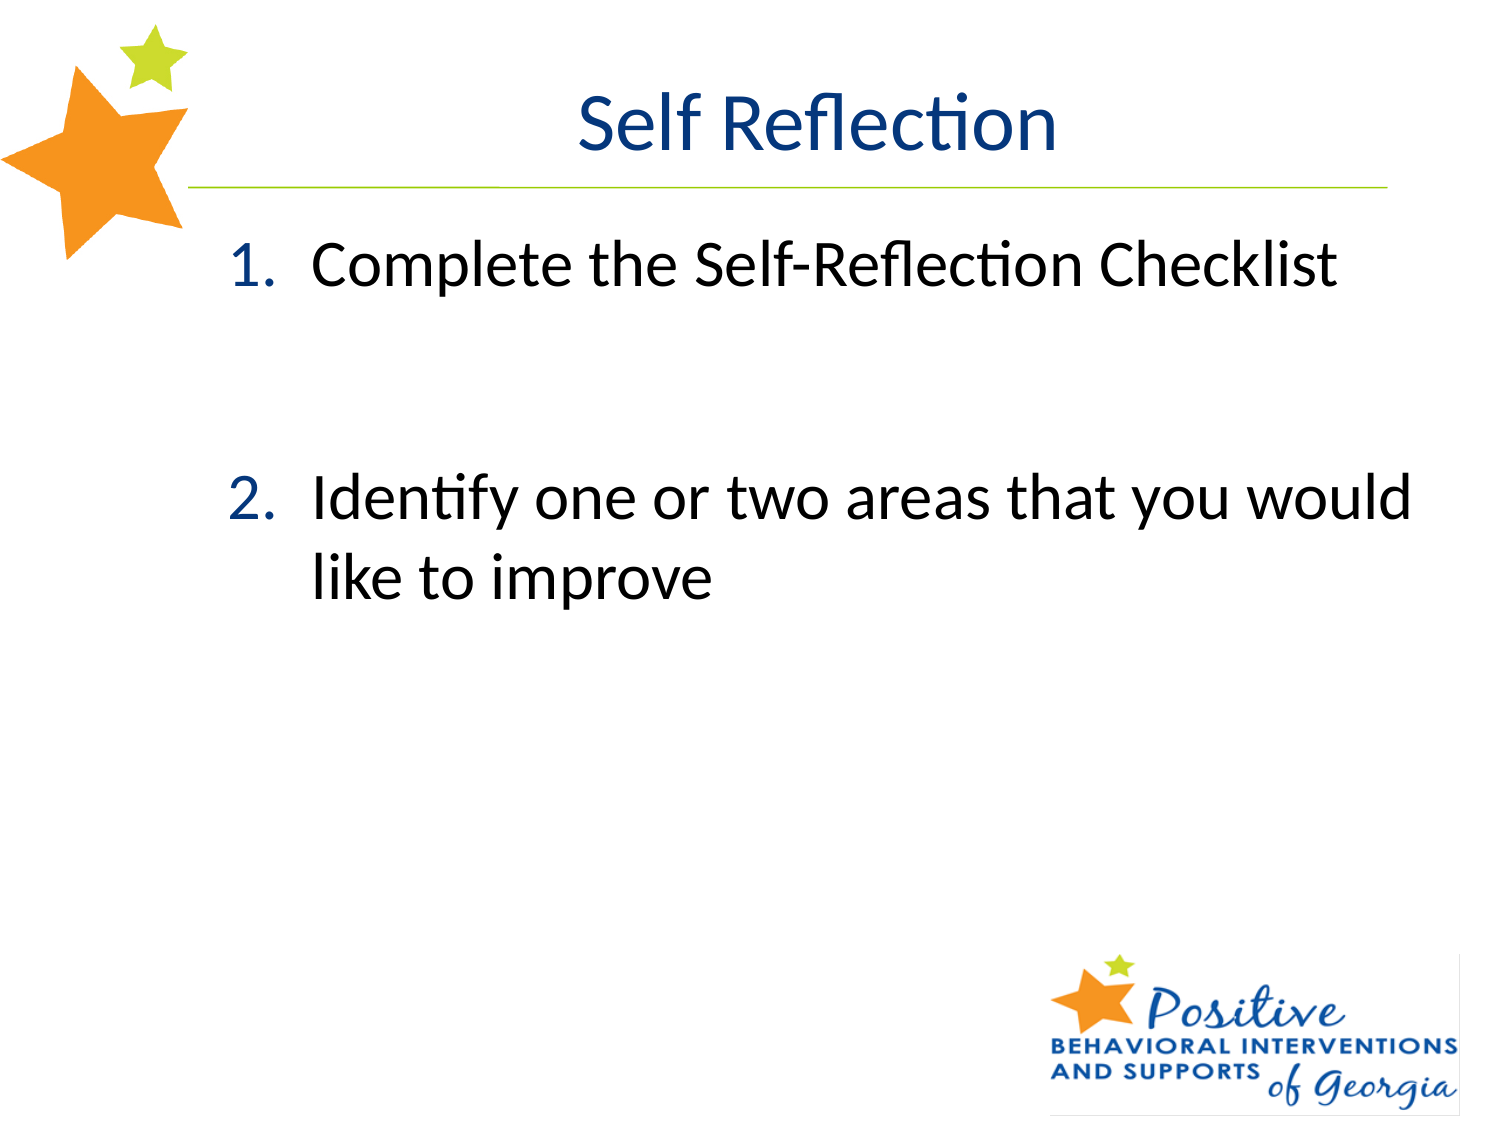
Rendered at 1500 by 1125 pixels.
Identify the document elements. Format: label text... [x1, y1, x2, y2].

title Self Reflection [262, 24, 1375, 175]
picture [1050, 954, 1461, 1117]
picture [0, 24, 188, 260]
list Complete the Self-Reflection Checklist Identify one or two areas that you would like to improve [212, 212, 1500, 813]
